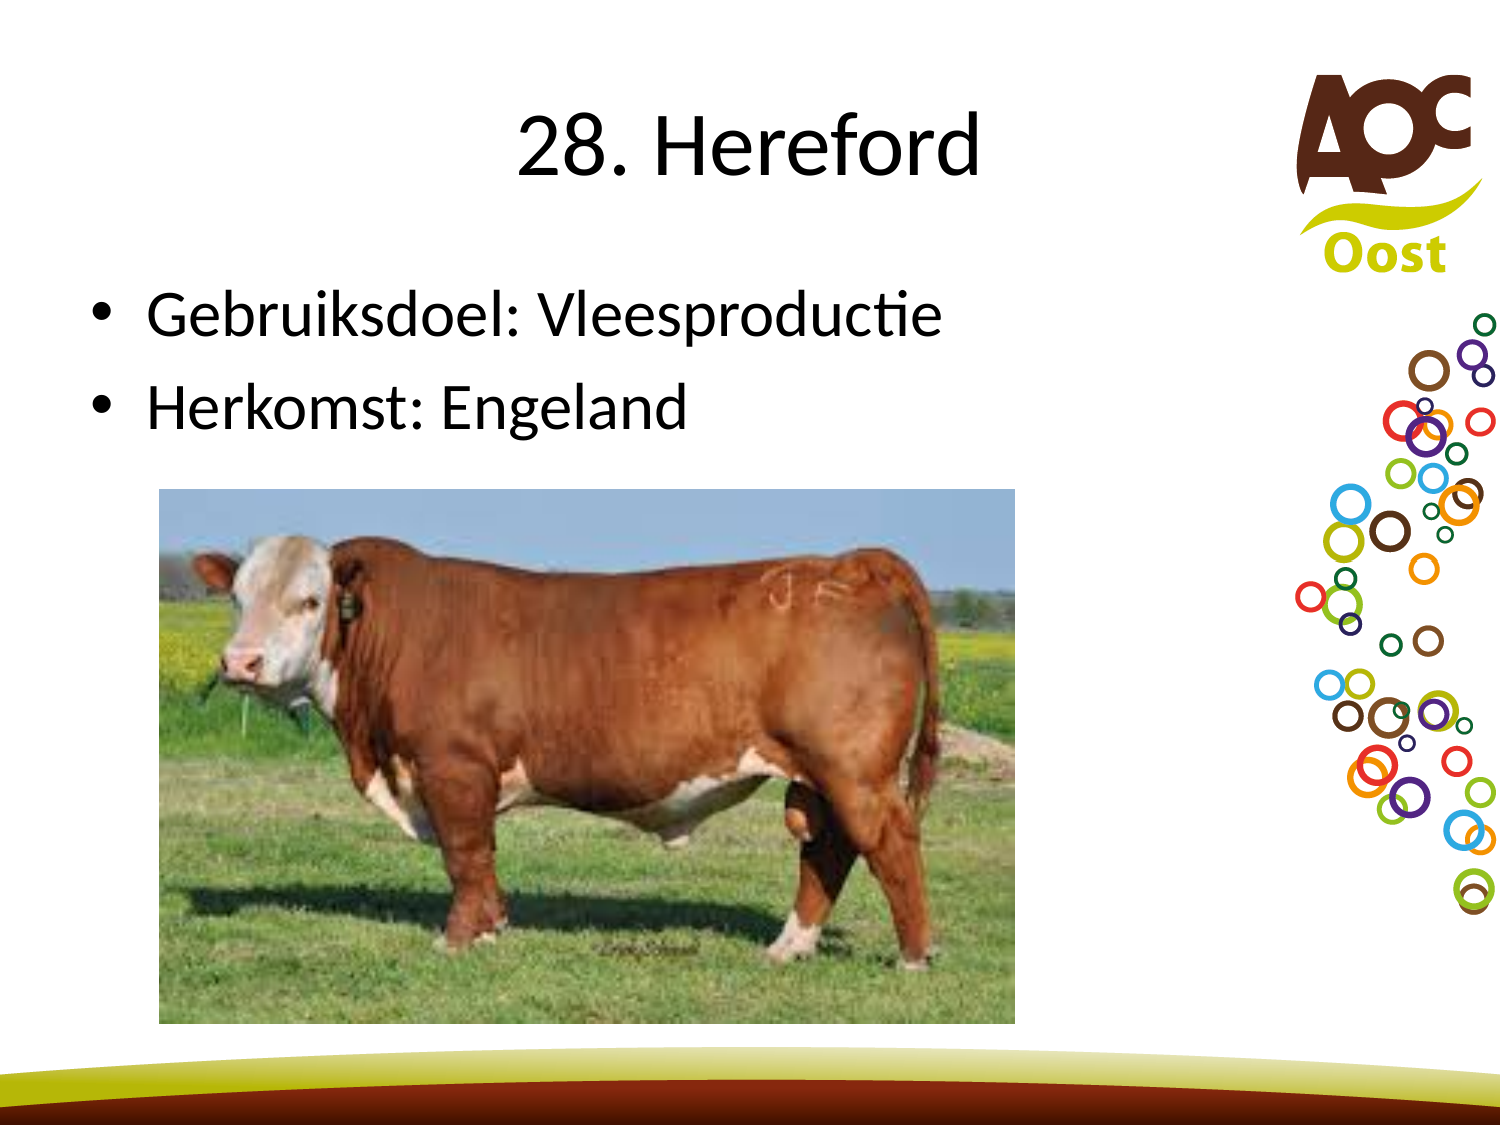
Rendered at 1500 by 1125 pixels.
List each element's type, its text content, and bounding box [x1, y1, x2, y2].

picture [0, 0, 1500, 1125]
title 28. Hereford [75, 45, 1425, 233]
list Gebruiksdoel: Vleesproductie Herkomst: Engeland [75, 262, 1258, 1024]
